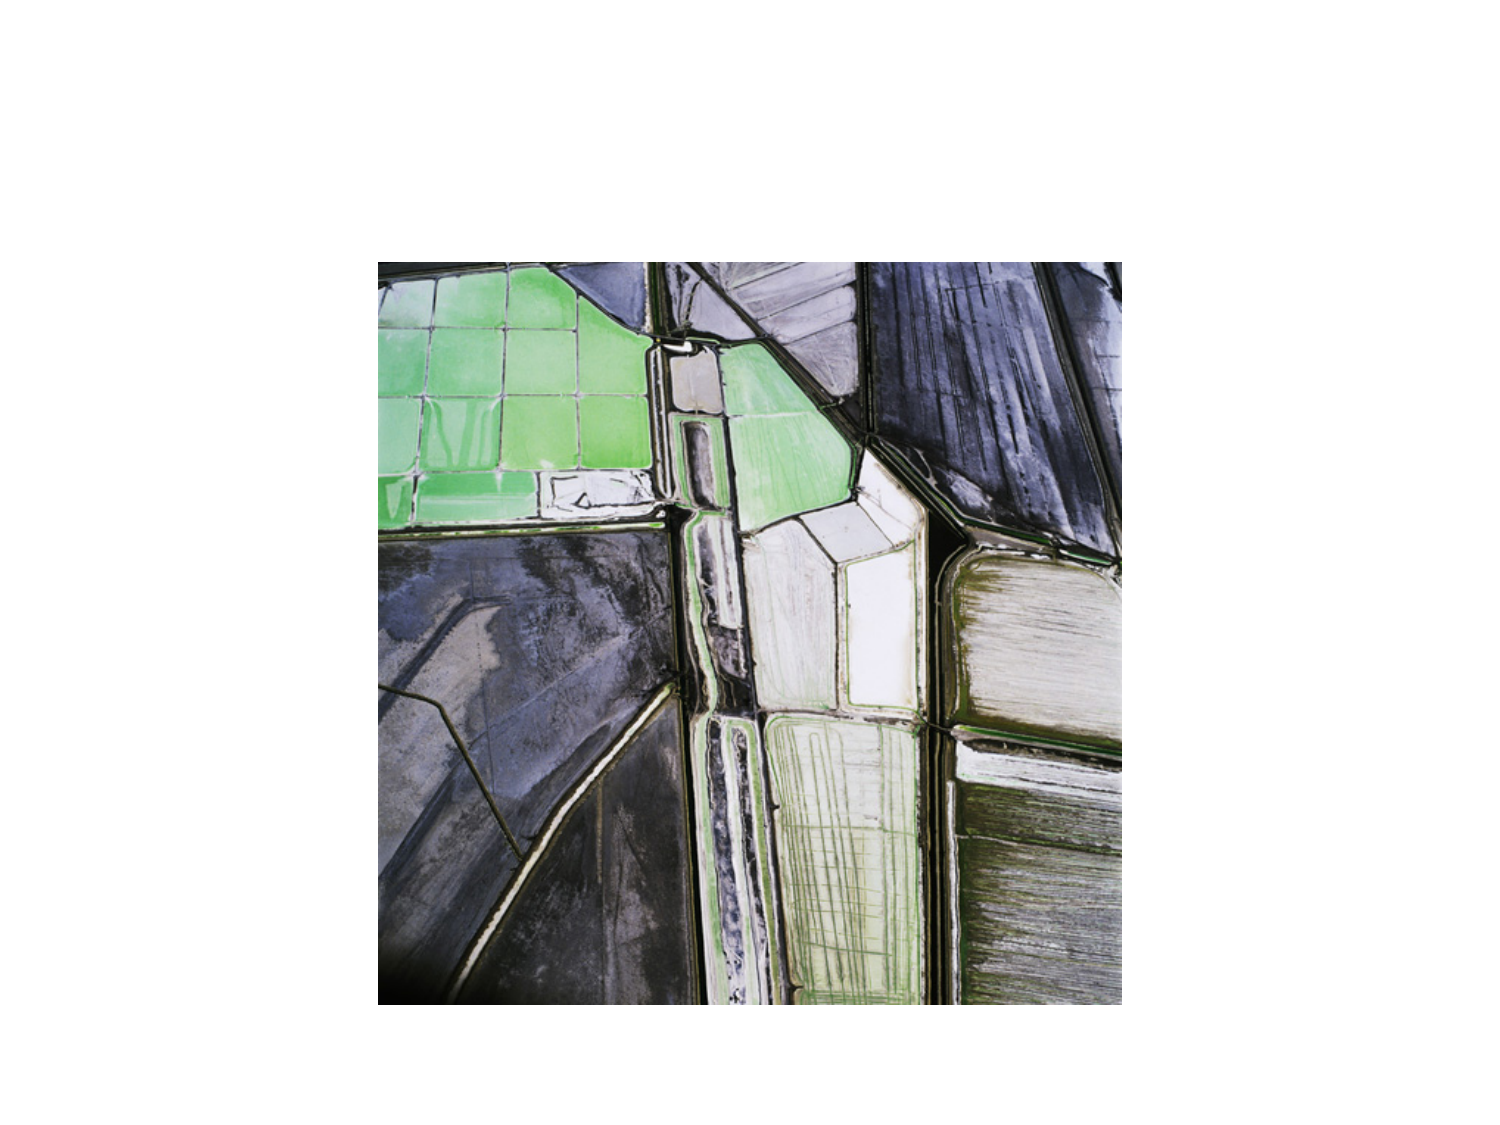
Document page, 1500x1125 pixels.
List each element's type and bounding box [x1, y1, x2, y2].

list [74, 262, 1426, 1006]
